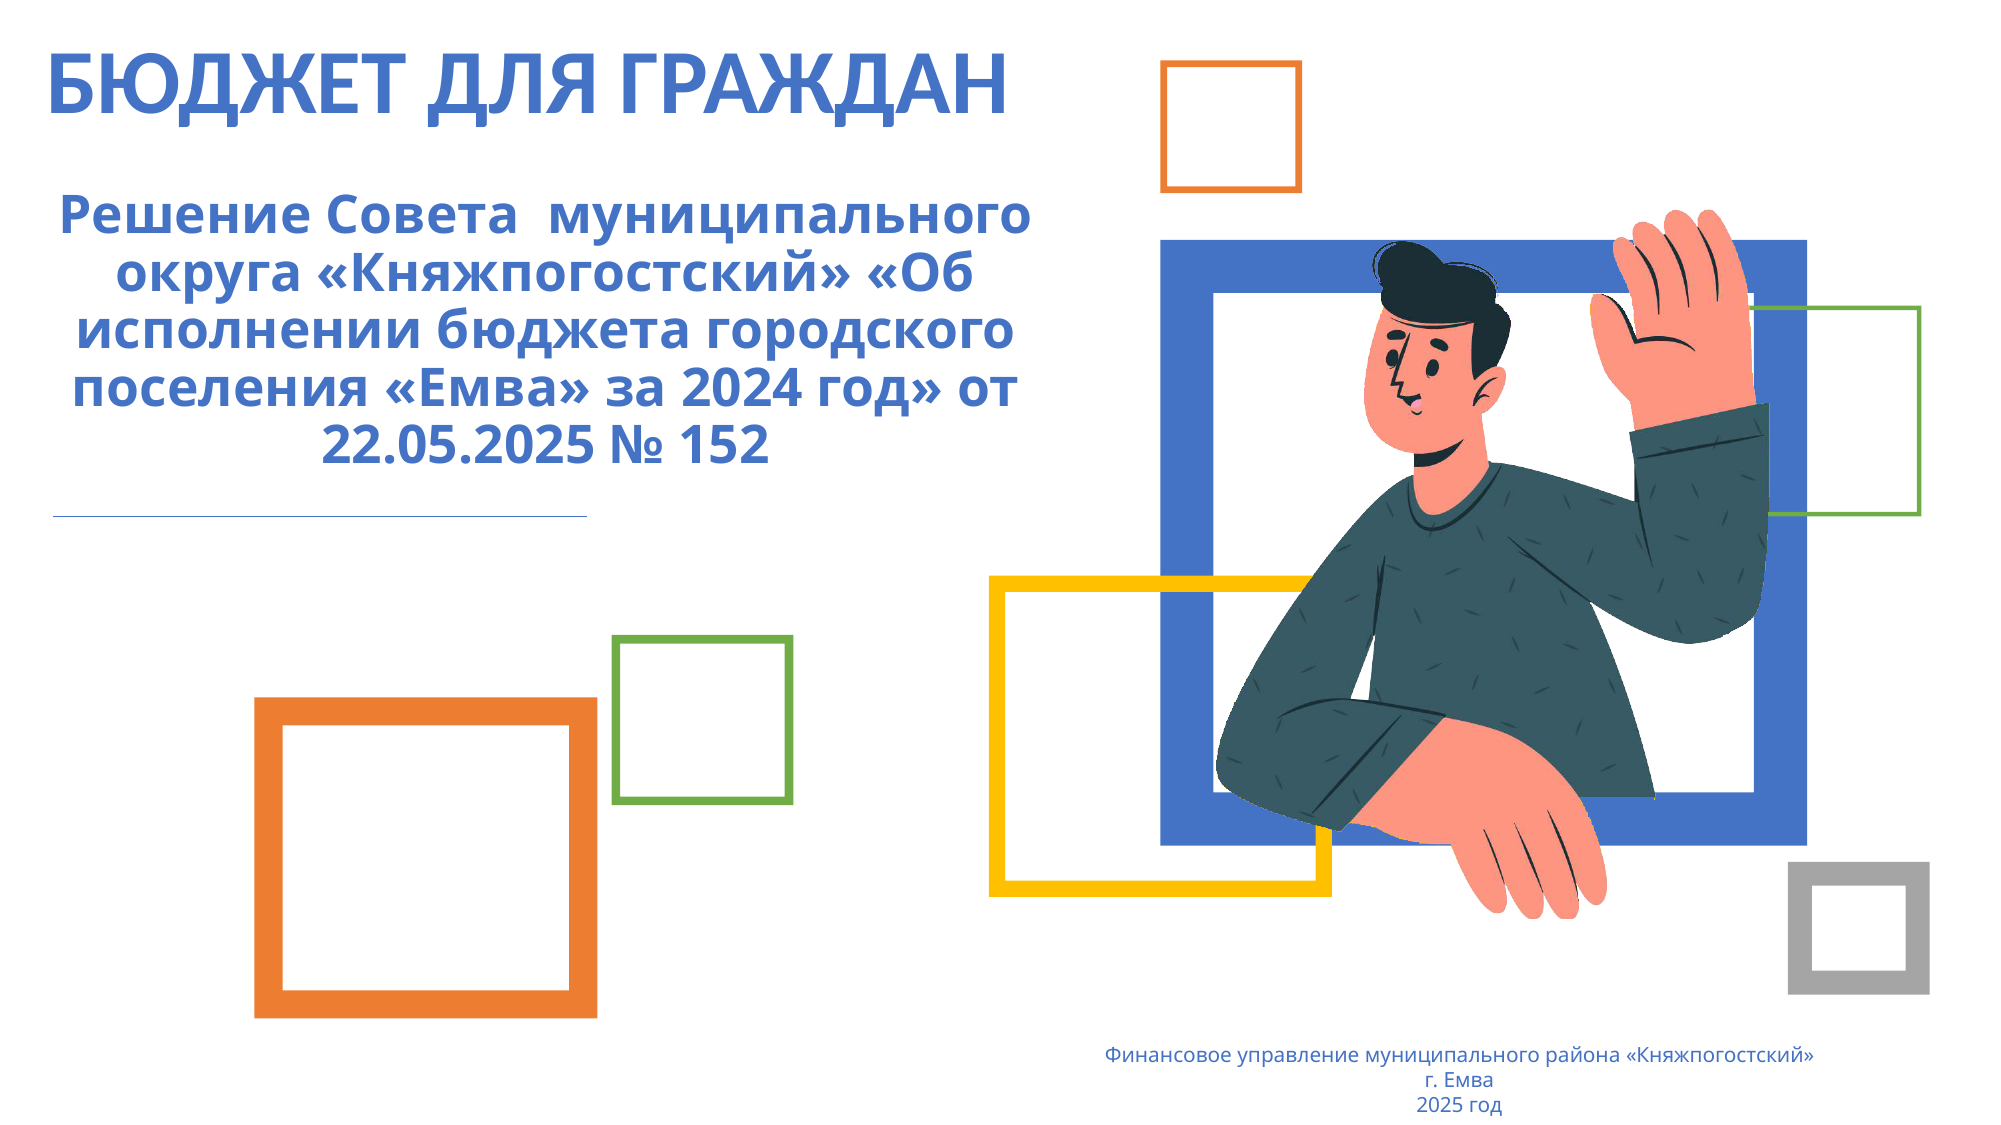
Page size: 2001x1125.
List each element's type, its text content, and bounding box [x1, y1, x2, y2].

text_box Финансовое управление муниципального района «Княжпогостский» г. Емва 2025 год [918, 1034, 2000, 1125]
title Решение Совета муниципального округа «Княжпогостский» «Об исполнении бюджета городского поселения «Емва» за 2024 год» от 22.05.2025 № 152 [31, 140, 1061, 483]
picture [1211, 206, 1778, 919]
text_box БЮДЖЕТ ДЛЯ ГРАЖДАН [31, 14, 1032, 139]
